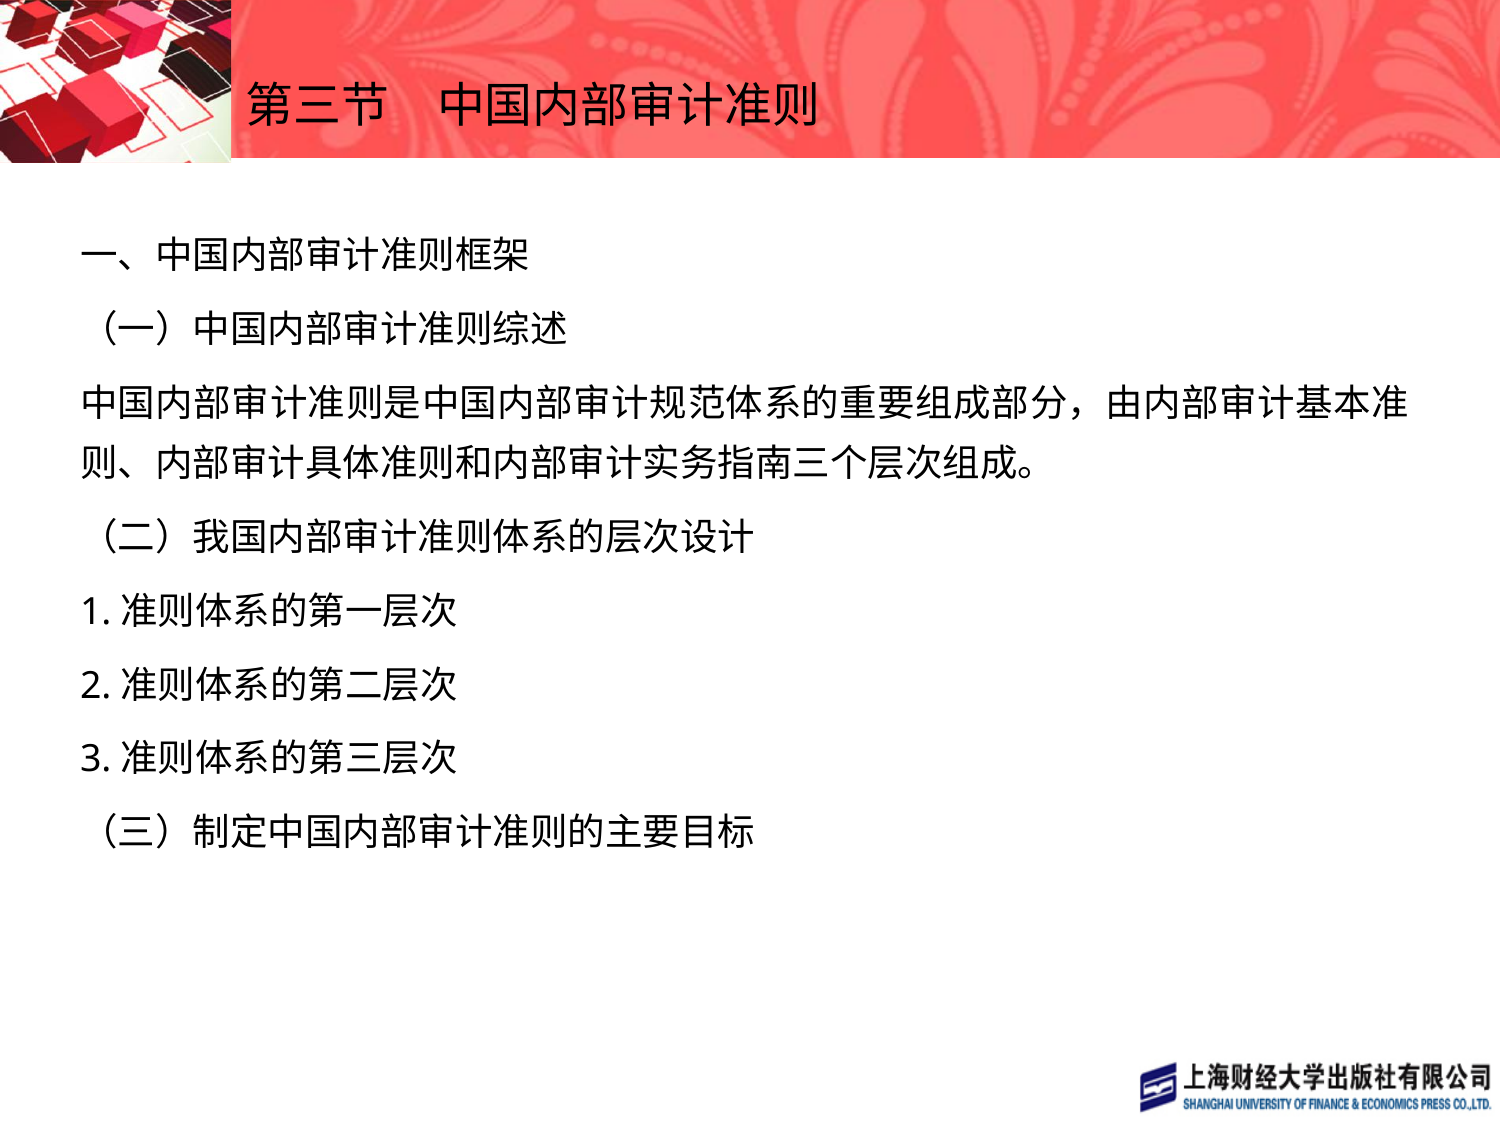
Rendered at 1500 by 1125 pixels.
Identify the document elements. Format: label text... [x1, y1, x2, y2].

picture [1139, 1058, 1495, 1118]
list 一、中国内部审计准则框架 （一）中国内部审计准则综述 中国内部审计准则是中国内部审计规范体系的重要组成部分，由内部审计基本准则、内部审计具体准则和内部审计实务指南三个层次组成。 （二）我国内部审计准则体系的层次设计 1.准则体系的第一层次 2.准则体系的第二层次 3.准则体系的第三层次 （三）制定中国内部审计准则的主要目标 [64, 208, 1425, 1047]
title 第三节 中国内部审计准则 [230, 45, 1461, 161]
